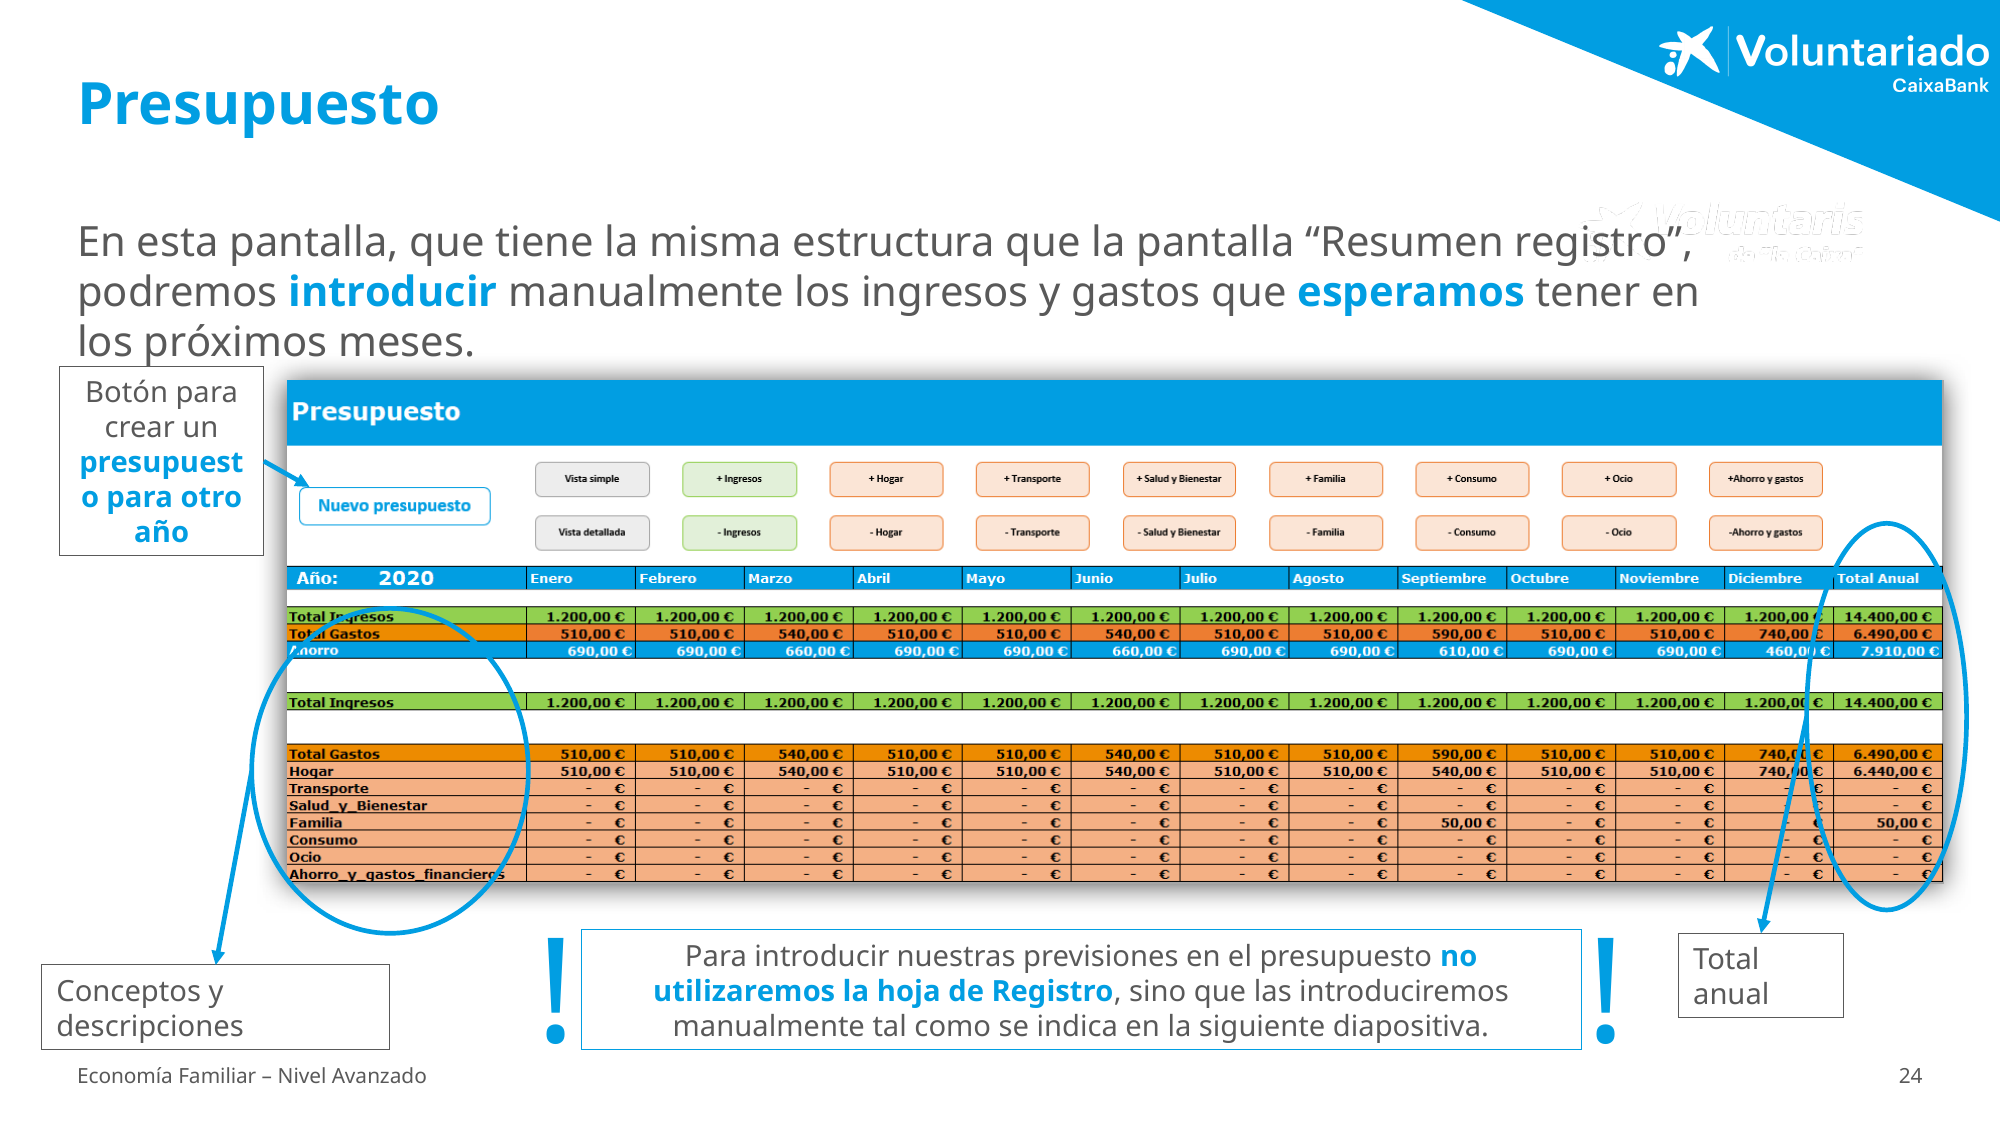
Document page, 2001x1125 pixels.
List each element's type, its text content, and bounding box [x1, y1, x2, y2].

text_box [251, 669, 282, 873]
picture [409, 571, 418, 580]
picture [1737, 36, 1764, 66]
picture [687, 647, 698, 655]
picture [1852, 575, 1858, 582]
title Presupuesto [77, 66, 1235, 143]
picture [933, 647, 939, 655]
picture [678, 647, 685, 655]
picture [1876, 647, 1883, 654]
picture [824, 647, 830, 655]
picture [1417, 577, 1423, 585]
picture [896, 647, 903, 655]
picture [1913, 647, 1919, 655]
picture [1941, 35, 1962, 65]
picture [606, 647, 612, 655]
picture [316, 573, 325, 583]
picture [323, 407, 336, 420]
picture [1667, 647, 1678, 655]
picture [1775, 574, 1781, 582]
picture [1294, 575, 1306, 582]
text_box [263, 444, 310, 488]
picture [1804, 45, 1822, 65]
picture [312, 407, 321, 420]
picture [388, 407, 401, 420]
picture [422, 571, 433, 584]
picture [1187, 575, 1194, 582]
picture [1518, 575, 1525, 582]
text_box Total anual [1678, 933, 1844, 1018]
picture [1767, 647, 1773, 655]
picture [1659, 83, 1681, 92]
picture [1661, 27, 1718, 75]
picture [1042, 647, 1048, 655]
picture [294, 403, 308, 420]
picture [1636, 577, 1646, 582]
picture [1558, 647, 1569, 655]
text_box [301, 896, 479, 934]
picture [1810, 590, 1944, 885]
picture [1946, 79, 1952, 91]
picture [1078, 575, 1085, 582]
picture [1781, 647, 1787, 655]
text_box Conceptos y descripciones [41, 964, 390, 1050]
picture [569, 647, 576, 655]
picture [1018, 647, 1025, 655]
picture [1369, 647, 1375, 655]
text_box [506, 885, 1656, 1083]
picture [1852, 40, 1863, 65]
picture [1326, 575, 1332, 582]
picture [1868, 45, 1885, 65]
text_box Botón para crear un presupuesto para otro año [59, 366, 264, 556]
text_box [215, 770, 252, 966]
picture [446, 407, 460, 420]
picture [1097, 577, 1107, 582]
picture [331, 648, 338, 654]
picture [354, 407, 367, 420]
picture [310, 648, 329, 654]
picture [493, 654, 1807, 885]
picture [1967, 45, 1988, 65]
picture [787, 647, 807, 655]
picture [1863, 647, 1869, 655]
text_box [1760, 716, 1807, 934]
picture [1542, 574, 1548, 582]
text_box [1856, 896, 1917, 910]
picture [286, 659, 525, 885]
picture [1866, 574, 1873, 582]
picture [905, 647, 916, 655]
picture [1621, 575, 1633, 582]
picture [1892, 45, 1903, 65]
text_box [1951, 601, 1967, 832]
picture [405, 407, 418, 420]
picture [1793, 35, 1797, 65]
picture [1911, 574, 1918, 582]
picture [715, 647, 721, 655]
picture [1151, 647, 1157, 655]
picture [858, 574, 866, 582]
picture [1665, 62, 1675, 74]
picture [1308, 577, 1315, 585]
picture [380, 571, 391, 584]
picture [1260, 647, 1266, 655]
picture [1981, 78, 1985, 91]
picture [1879, 575, 1891, 582]
picture [754, 574, 759, 582]
picture [1197, 574, 1211, 582]
picture [286, 590, 1822, 640]
picture [1840, 526, 1933, 566]
picture [578, 647, 589, 655]
picture [339, 407, 351, 420]
picture [434, 403, 444, 420]
picture [1931, 863, 1944, 885]
picture [967, 574, 981, 582]
list En esta pantalla, que tiene la misma estructura que la pantalla “Resumen registro”, podremos introducir manualmente los ingresos y gastos que esperamos tener en los próximos meses. [77, 214, 1734, 358]
picture [314, 611, 466, 640]
picture [1766, 45, 1787, 65]
picture [1918, 45, 1936, 65]
picture [1829, 45, 1847, 65]
picture [394, 571, 404, 584]
picture [1672, 574, 1678, 582]
picture [298, 572, 308, 583]
picture [1736, 576, 1746, 582]
picture [1426, 575, 1432, 582]
picture [421, 407, 433, 420]
picture [371, 407, 385, 425]
picture [1807, 780, 1843, 885]
picture [286, 380, 1944, 571]
